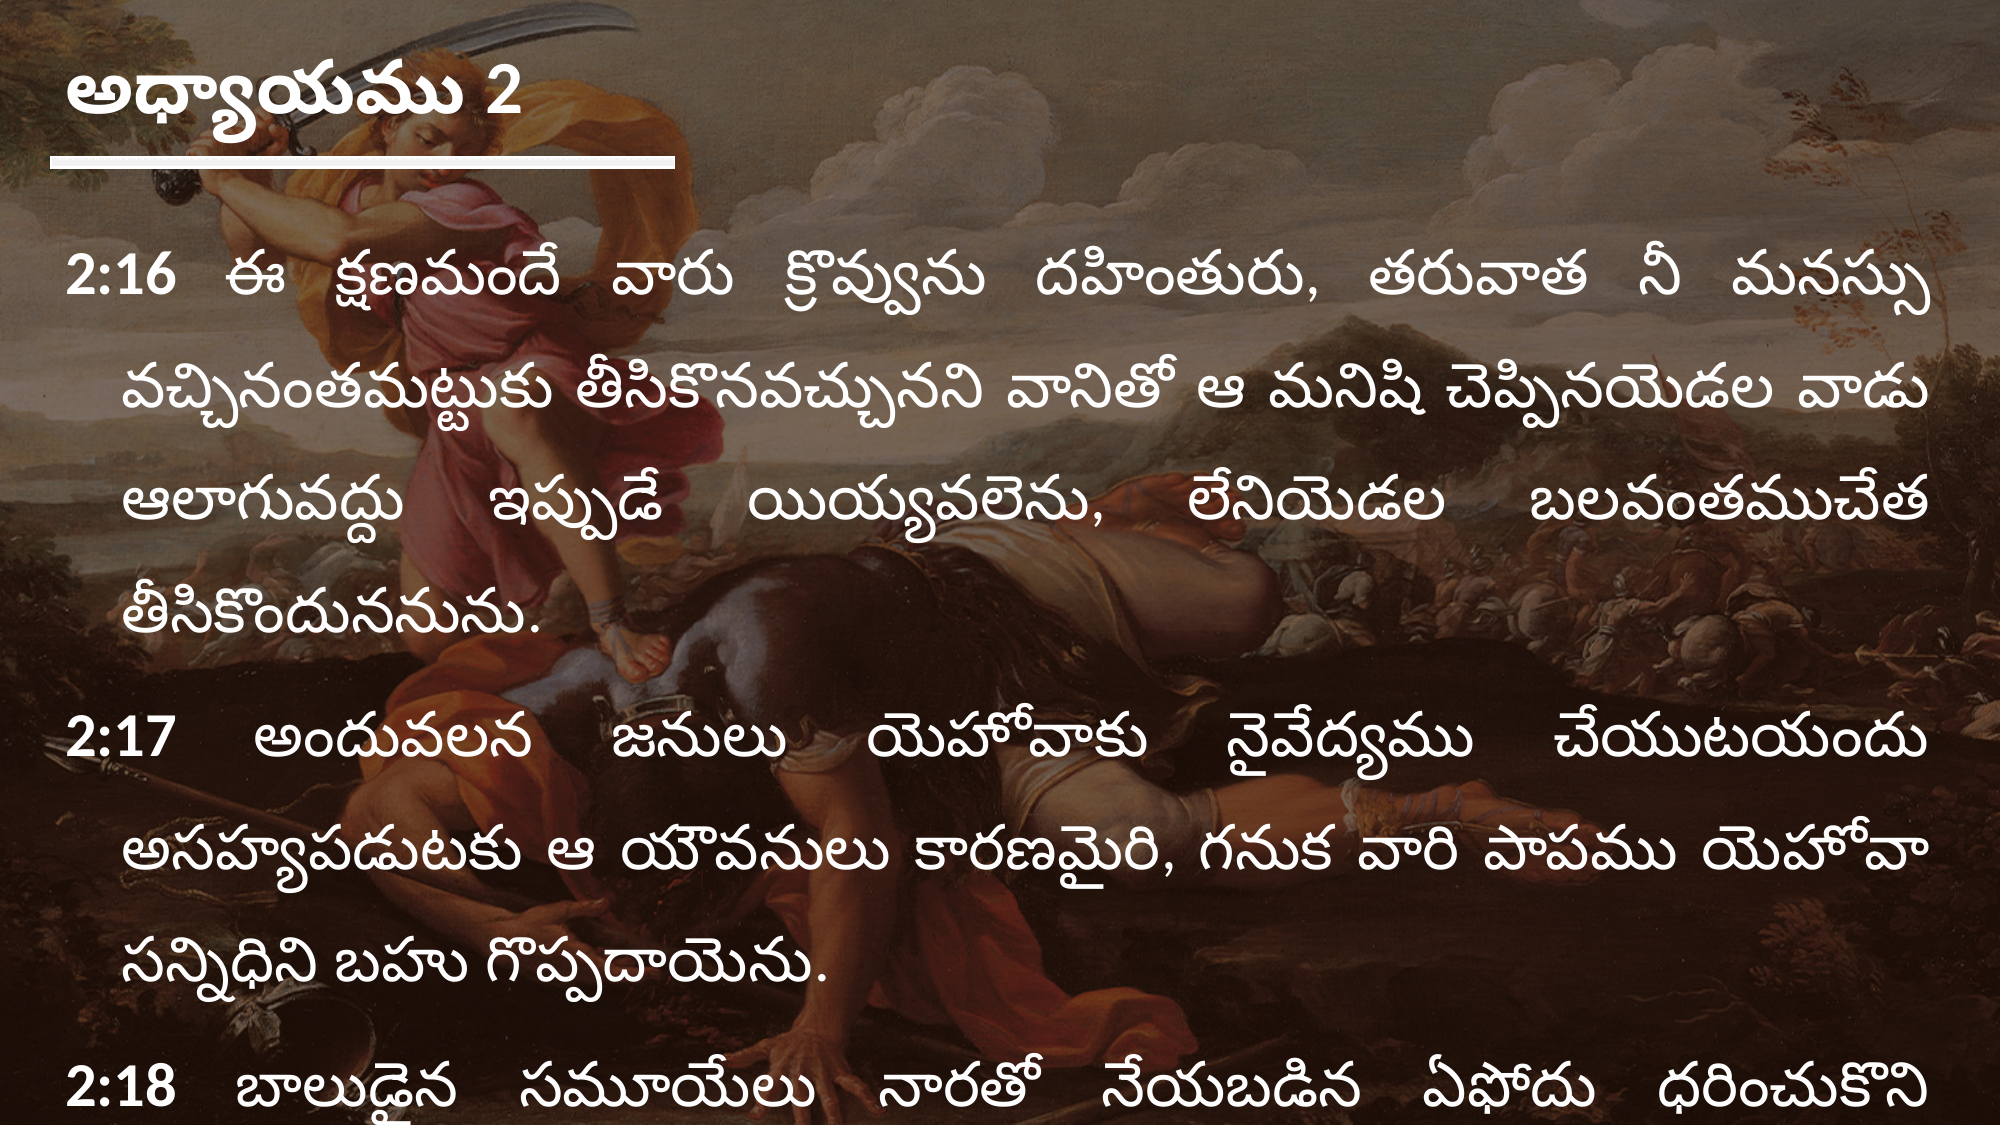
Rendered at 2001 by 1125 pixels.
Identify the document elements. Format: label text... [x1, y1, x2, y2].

picture [0, 0, 2000, 1125]
list 2:16 ఈ క్షణమందే వారు క్రొవ్వును దహింతురు, తరువాత నీ మనస్సు వచ్చినంతమట్టుకు తీసికొనవచ్చునని వానితో ఆ మనిషి చెప్పినయెడల వాడు ఆలాగువద్దు ఇప్పుడే యియ్యవలెను, లేనియెడల బలవంతముచేత తీసికొందుననును. 2:17 అందువలన జనులు యెహోవాకు నైవేద్యము చేయుటయందు అసహ్యపడుటకు ఆ యౌవనులు కారణమైరి, గనుక వారి పాపము యెహోవా సన్నిధిని బహు గొప్పదాయెను. 2:18 బాలుడైన సమూయేలు నారతో నేయబడిన ఏఫోదు ధరించుకొని యెహోవాకు పరిచర్య చేయుచుండెను. [50, 187, 1946, 1063]
title అధ్యాయము 2 [50, 0, 1925, 167]
